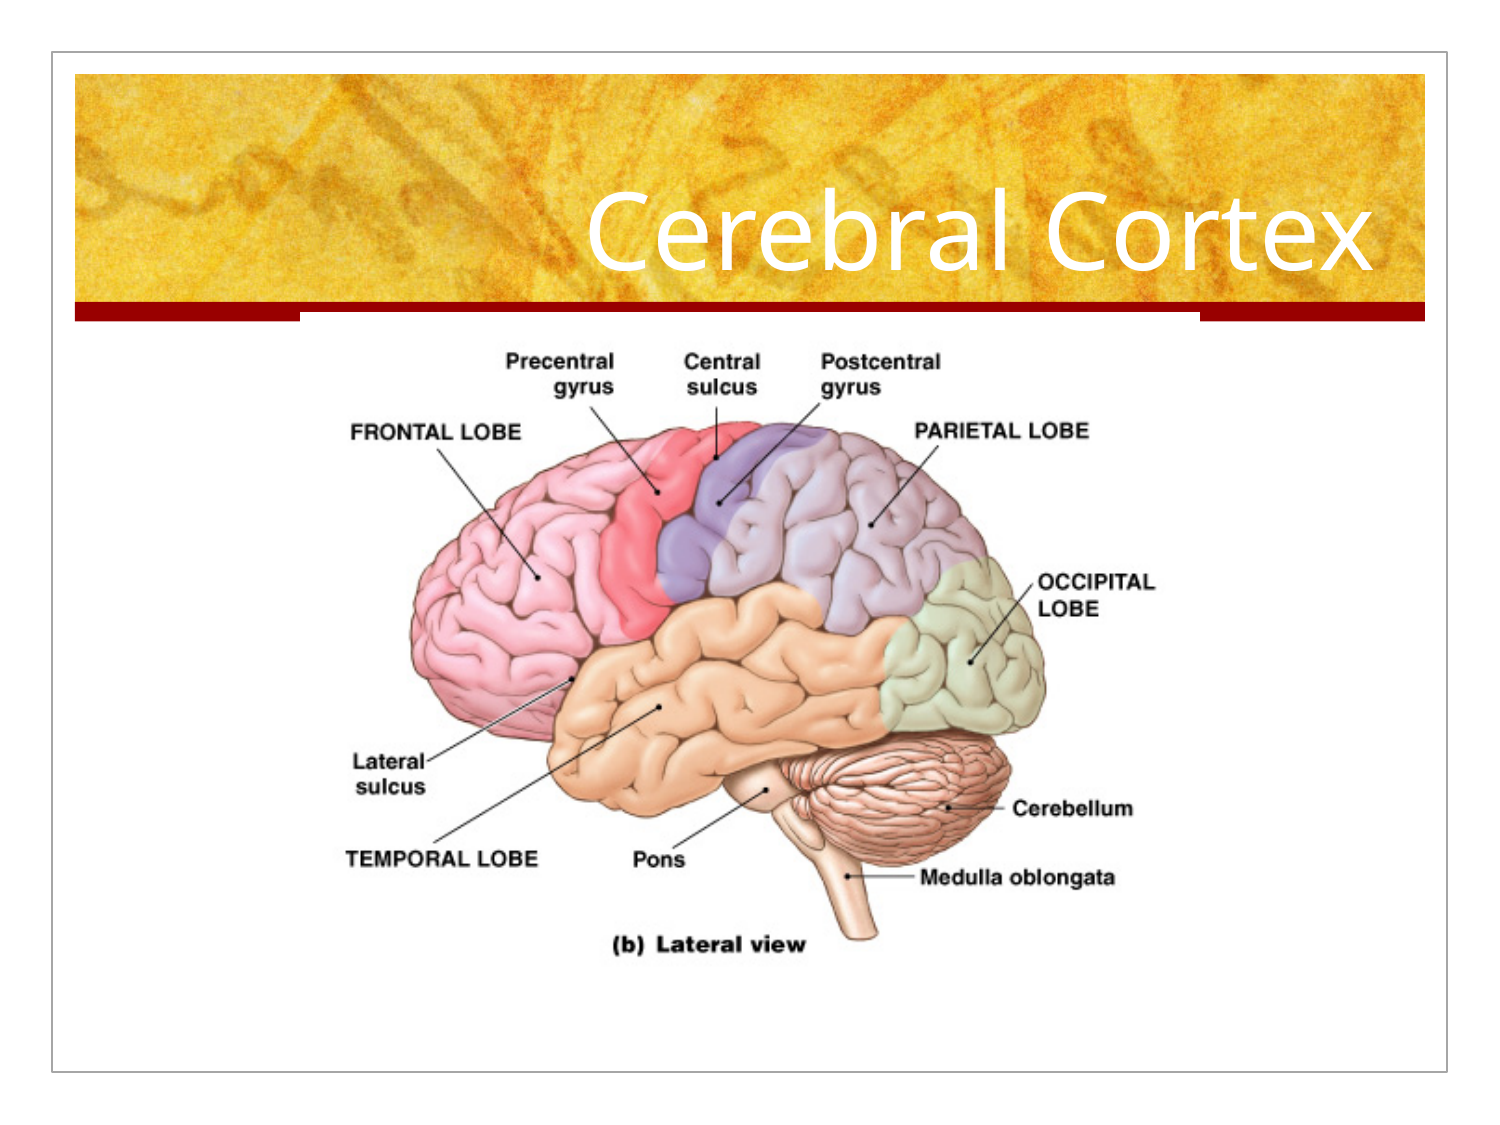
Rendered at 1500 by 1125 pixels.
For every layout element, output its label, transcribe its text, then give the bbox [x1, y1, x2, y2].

picture [299, 311, 1201, 1009]
title Cerebral Cortex [108, 74, 1392, 292]
picture [75, 74, 1425, 301]
